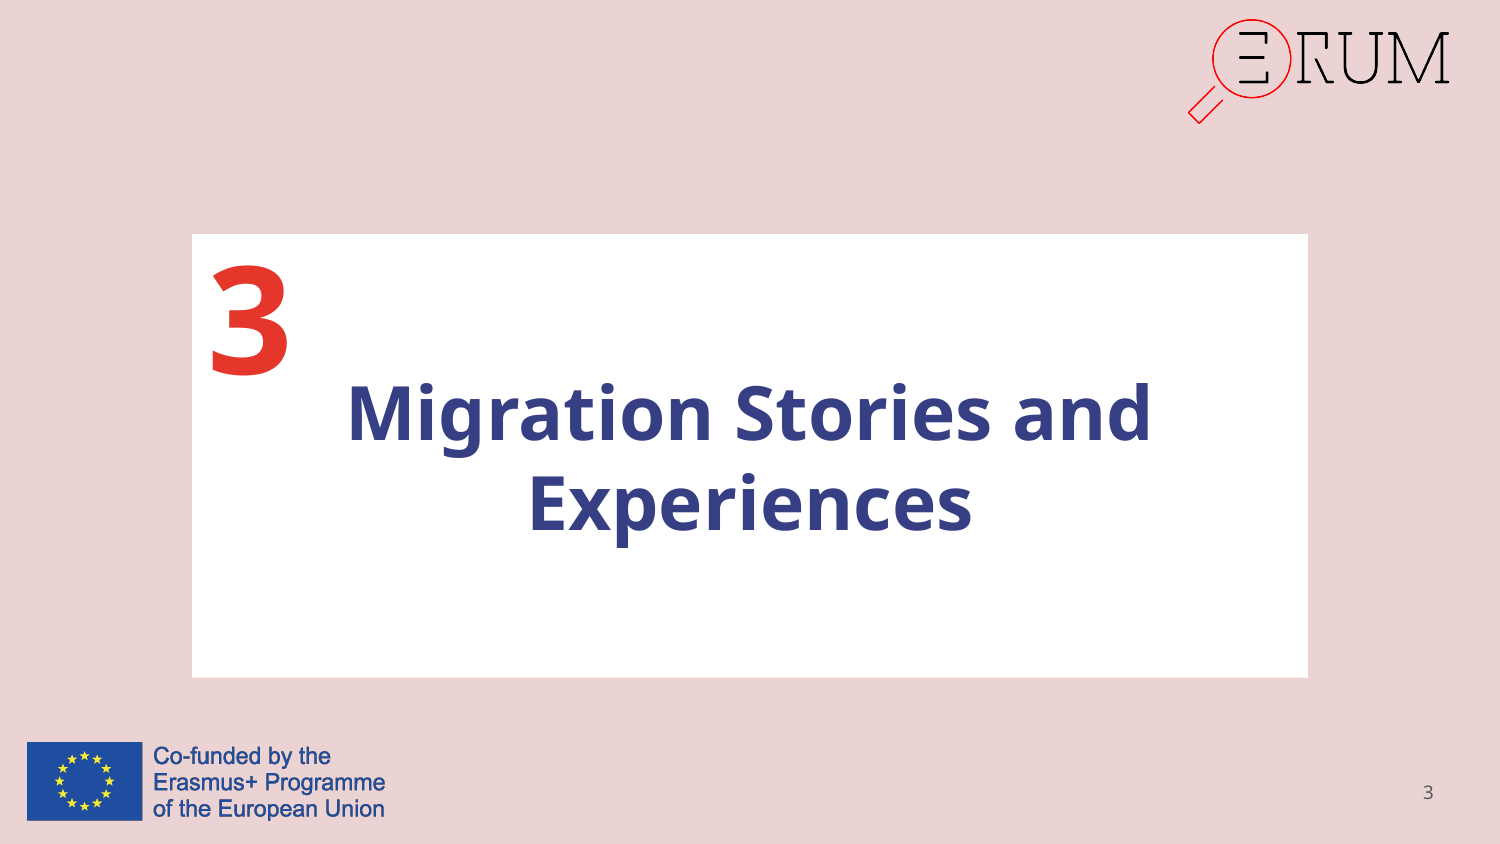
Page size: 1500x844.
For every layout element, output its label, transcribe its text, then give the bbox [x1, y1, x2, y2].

picture [1136, 0, 1500, 137]
title Migration Stories and Experiences [192, 234, 1308, 678]
picture [27, 742, 385, 821]
slide_number 3 [1358, 761, 1449, 826]
text_box 3 [192, 209, 411, 420]
